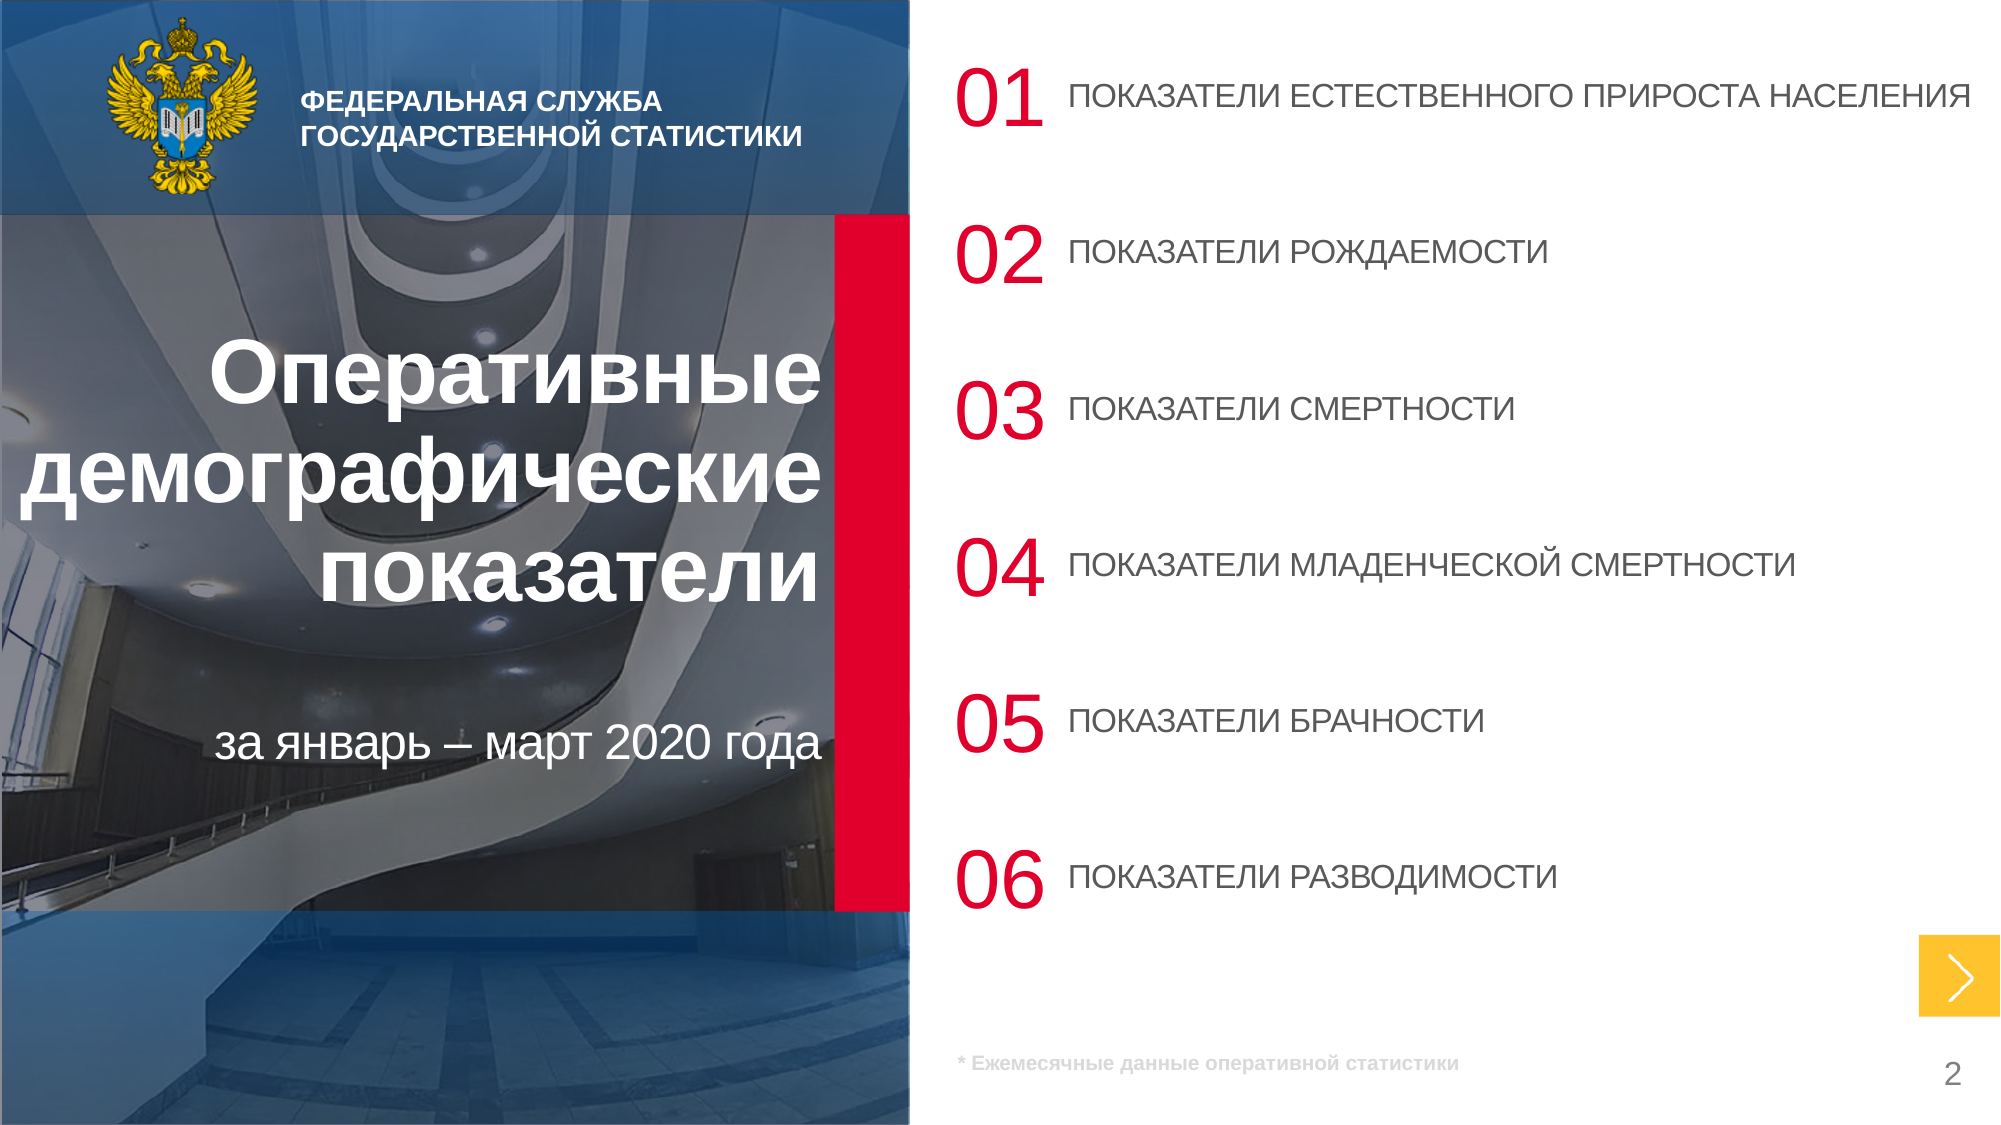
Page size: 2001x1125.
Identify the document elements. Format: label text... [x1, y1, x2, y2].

text_box ПОКАЗАТЕЛИ БРАЧНОСТИ [1048, 691, 1849, 747]
text_box ПОКАЗАТЕЛИ РАЗВОДИМОСТИ [1048, 848, 1849, 903]
picture [1948, 954, 1974, 1002]
text_box ПОКАЗАТЕЛИ СМЕРТНОСТИ [1048, 379, 1849, 434]
text_box 06 [939, 817, 1064, 933]
text_box * Ежемесячные данные оперативной статистики [942, 1042, 1486, 1083]
text_box 02 [939, 192, 1064, 308]
picture [2, 875, 910, 1124]
picture [2, 0, 910, 215]
text_box 03 [939, 349, 1064, 464]
text_box 04 [939, 505, 1064, 621]
text_box ПОКАЗАТЕЛИ РОЖДАЕМОСТИ [1048, 222, 1849, 278]
slide_number 2 [1527, 1042, 1978, 1103]
text_box ПОКАЗАТЕЛИ ЕСТЕСТВЕННОГО ПРИРОСТА НАСЕЛЕНИЯ [1048, 66, 2000, 122]
text_box ПОКАЗАТЕЛИ МЛАДЕНЧЕСКОЙ СМЕРТНОСТИ [1048, 535, 1849, 591]
text_box 05 [939, 661, 1064, 777]
list Оперативные демографические показатели за январь – март 2020 года [0, 220, 837, 875]
text_box 01 [939, 36, 1064, 151]
